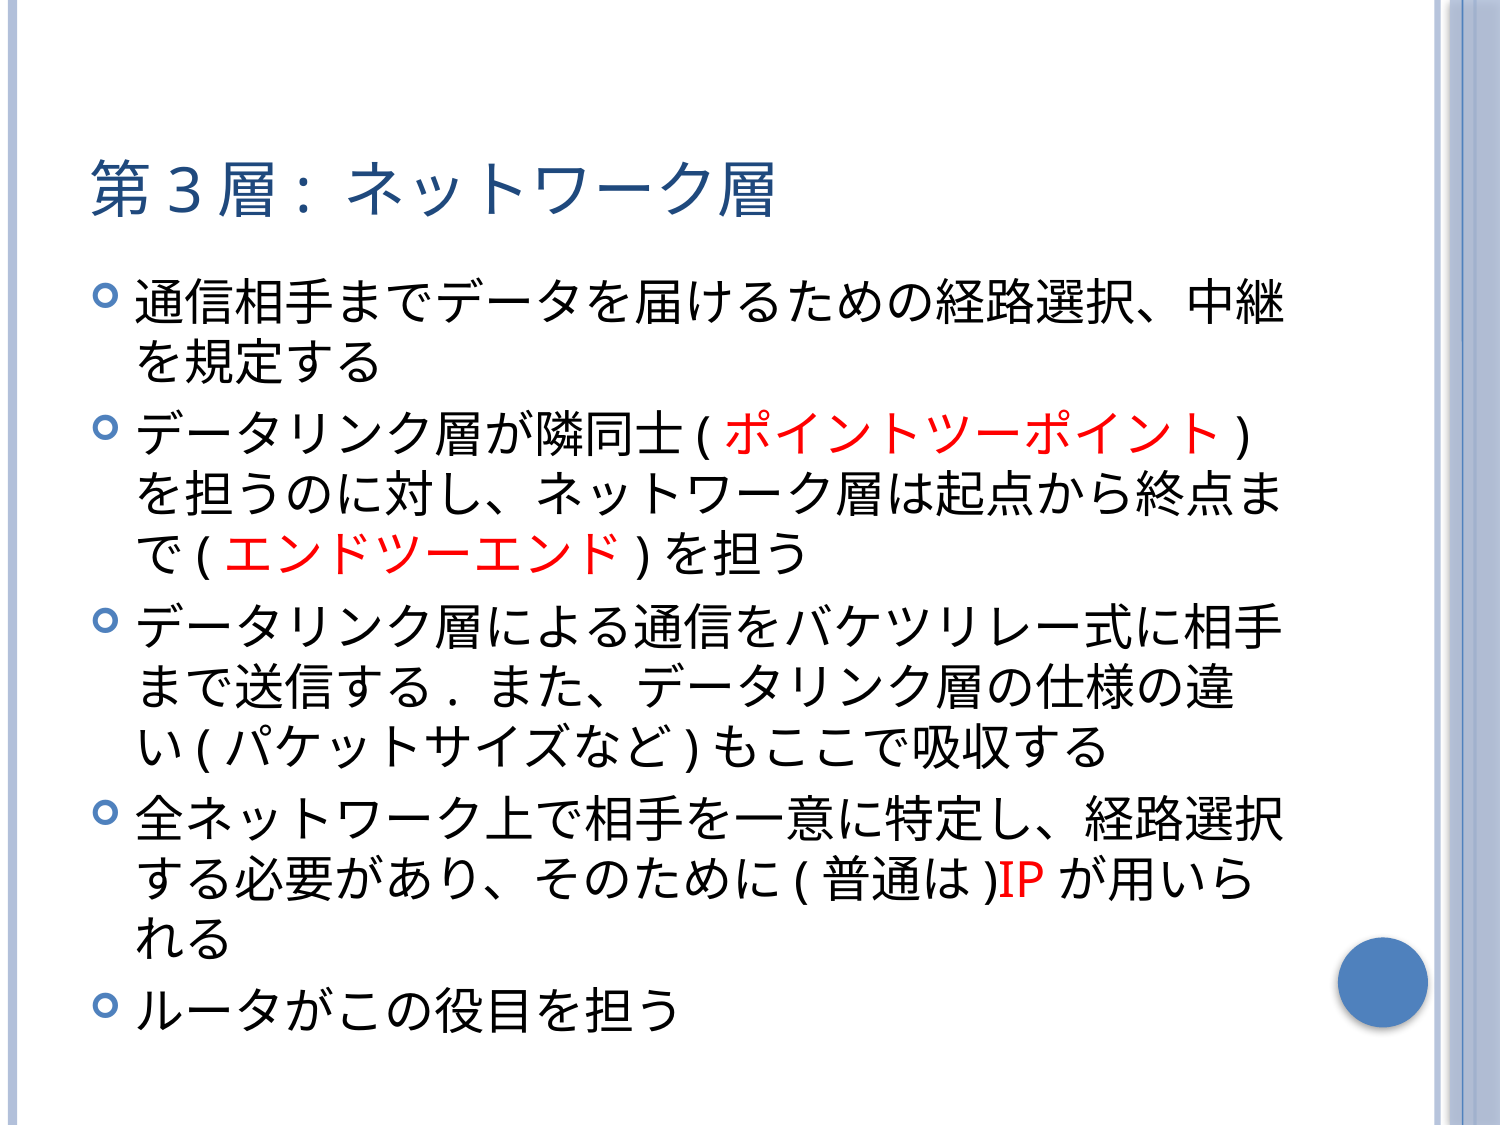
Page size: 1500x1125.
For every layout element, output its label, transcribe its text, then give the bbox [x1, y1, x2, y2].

title 第3層: ネットワーク層 [75, 45, 1300, 233]
list 通信相手までデータを届けるための経路選択、中継を規定する データリンク層が隣同士(ポイントツーポイント)を担うのに対し、ネットワーク層は起点から終点まで(エンドツーエンド)を担う データリンク層による通信をバケツリレー式に相手まで送信する. また、データリンク層の仕様の違い(パケットサイズなど)もここで吸収する 全ネットワーク上で相手を一意に特定し、経路選択する必要があり、そのために(普通は)IPが用いられる ルータがこの役目を担う [75, 262, 1300, 1062]
